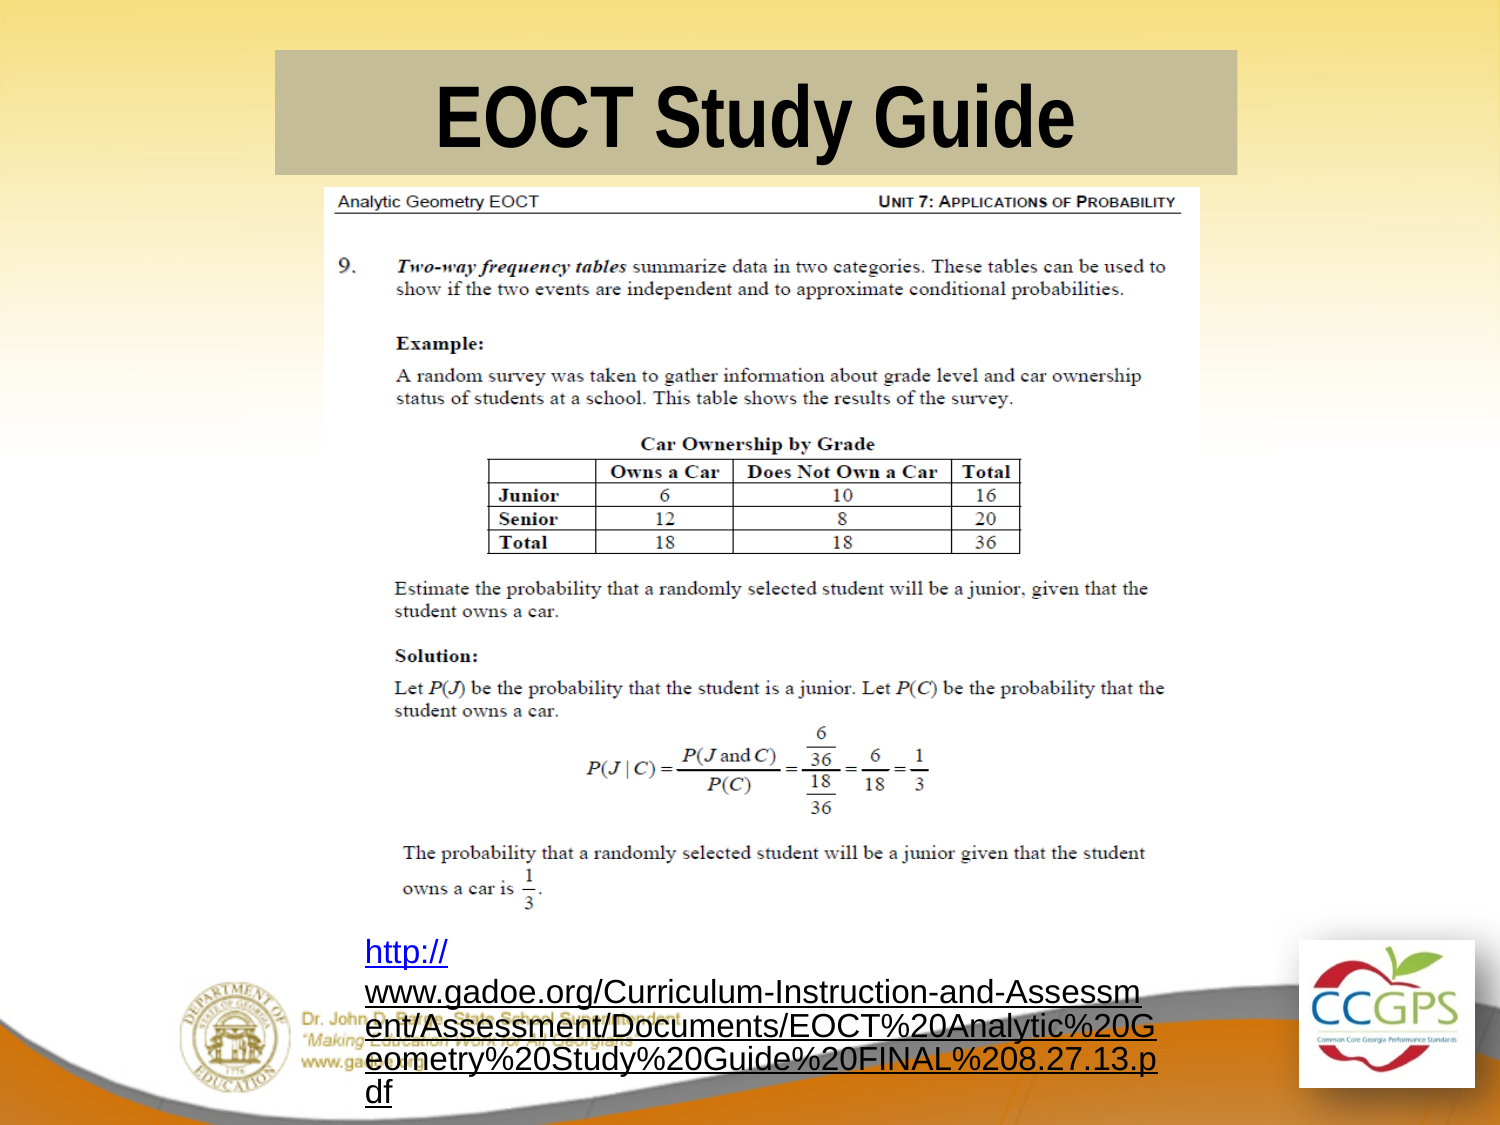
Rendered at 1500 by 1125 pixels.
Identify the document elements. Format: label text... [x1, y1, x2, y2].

text_box http://www.gadoe.org/Curriculum-Instruction-and-Assessment/Assessment/Documents/EOCT%20Analytic%20Geometry%20Study%20Guide%20FINAL%208.27.13.pdf [349, 929, 1175, 1058]
title EOCT Study Guide [274, 49, 1238, 176]
picture [0, 0, 1500, 1125]
